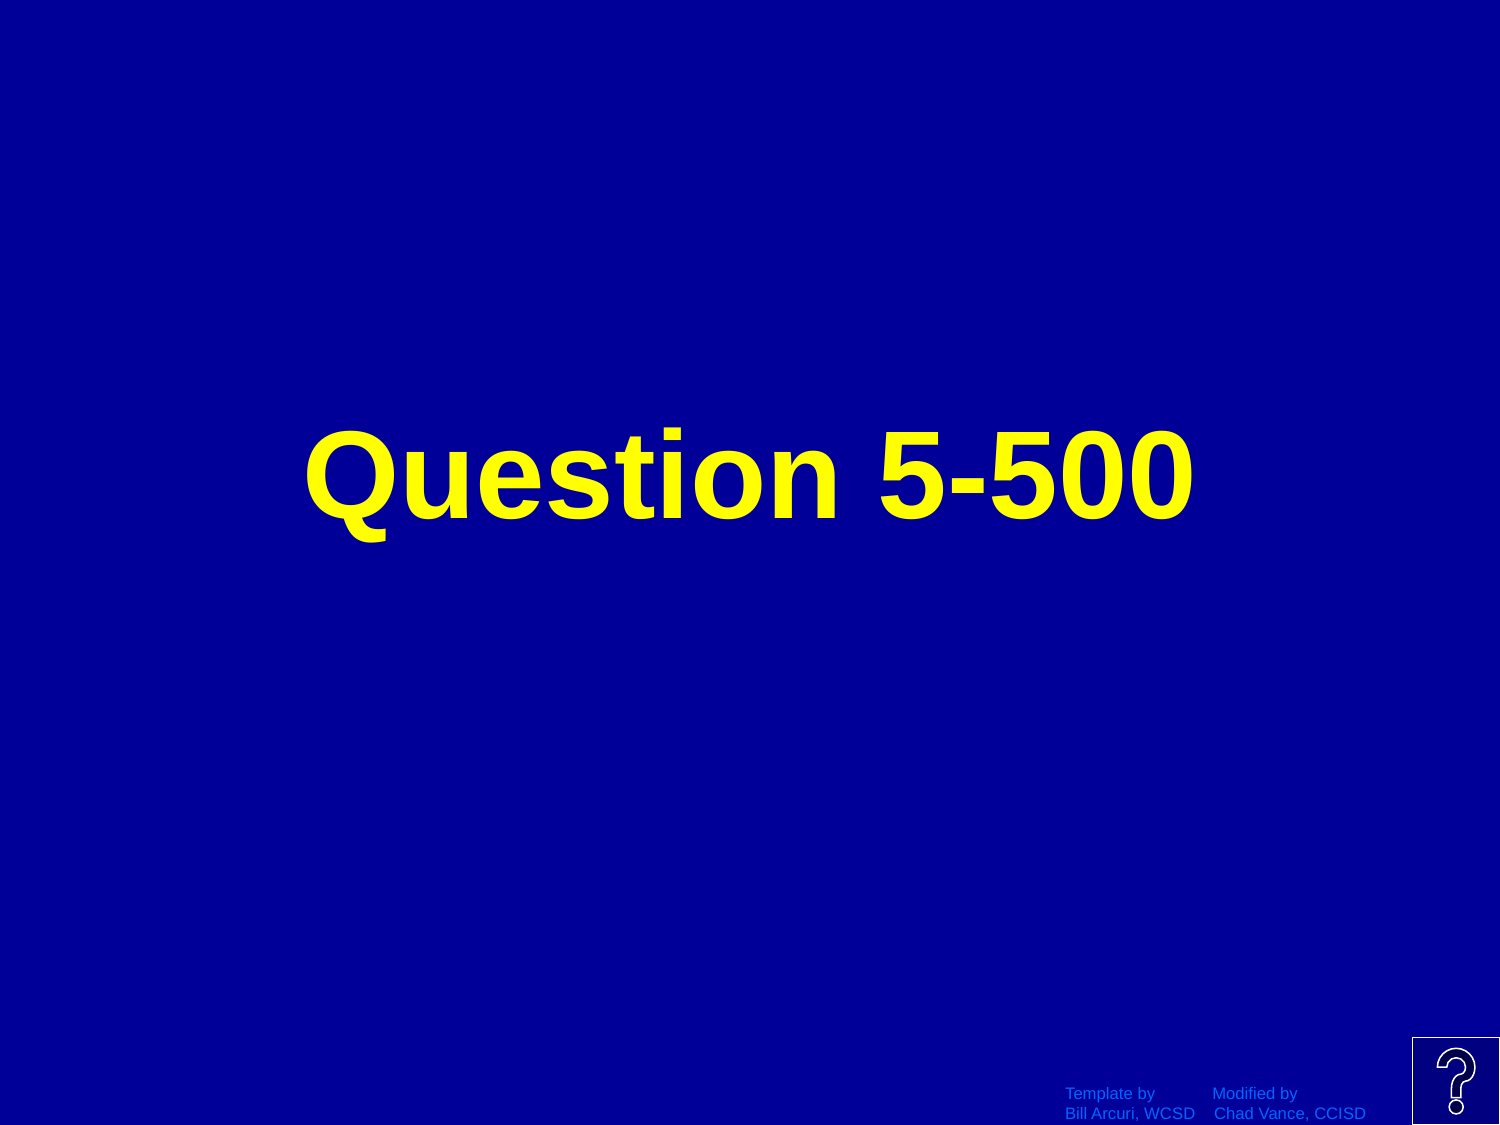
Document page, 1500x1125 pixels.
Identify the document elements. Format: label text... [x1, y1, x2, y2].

text_box [1412, 1037, 1500, 1125]
slide_number Template by Modified by Bill Arcuri, WCSD Chad Vance, CCISD [1049, 1074, 1412, 1125]
title Question 5-500 [112, 374, 1388, 563]
